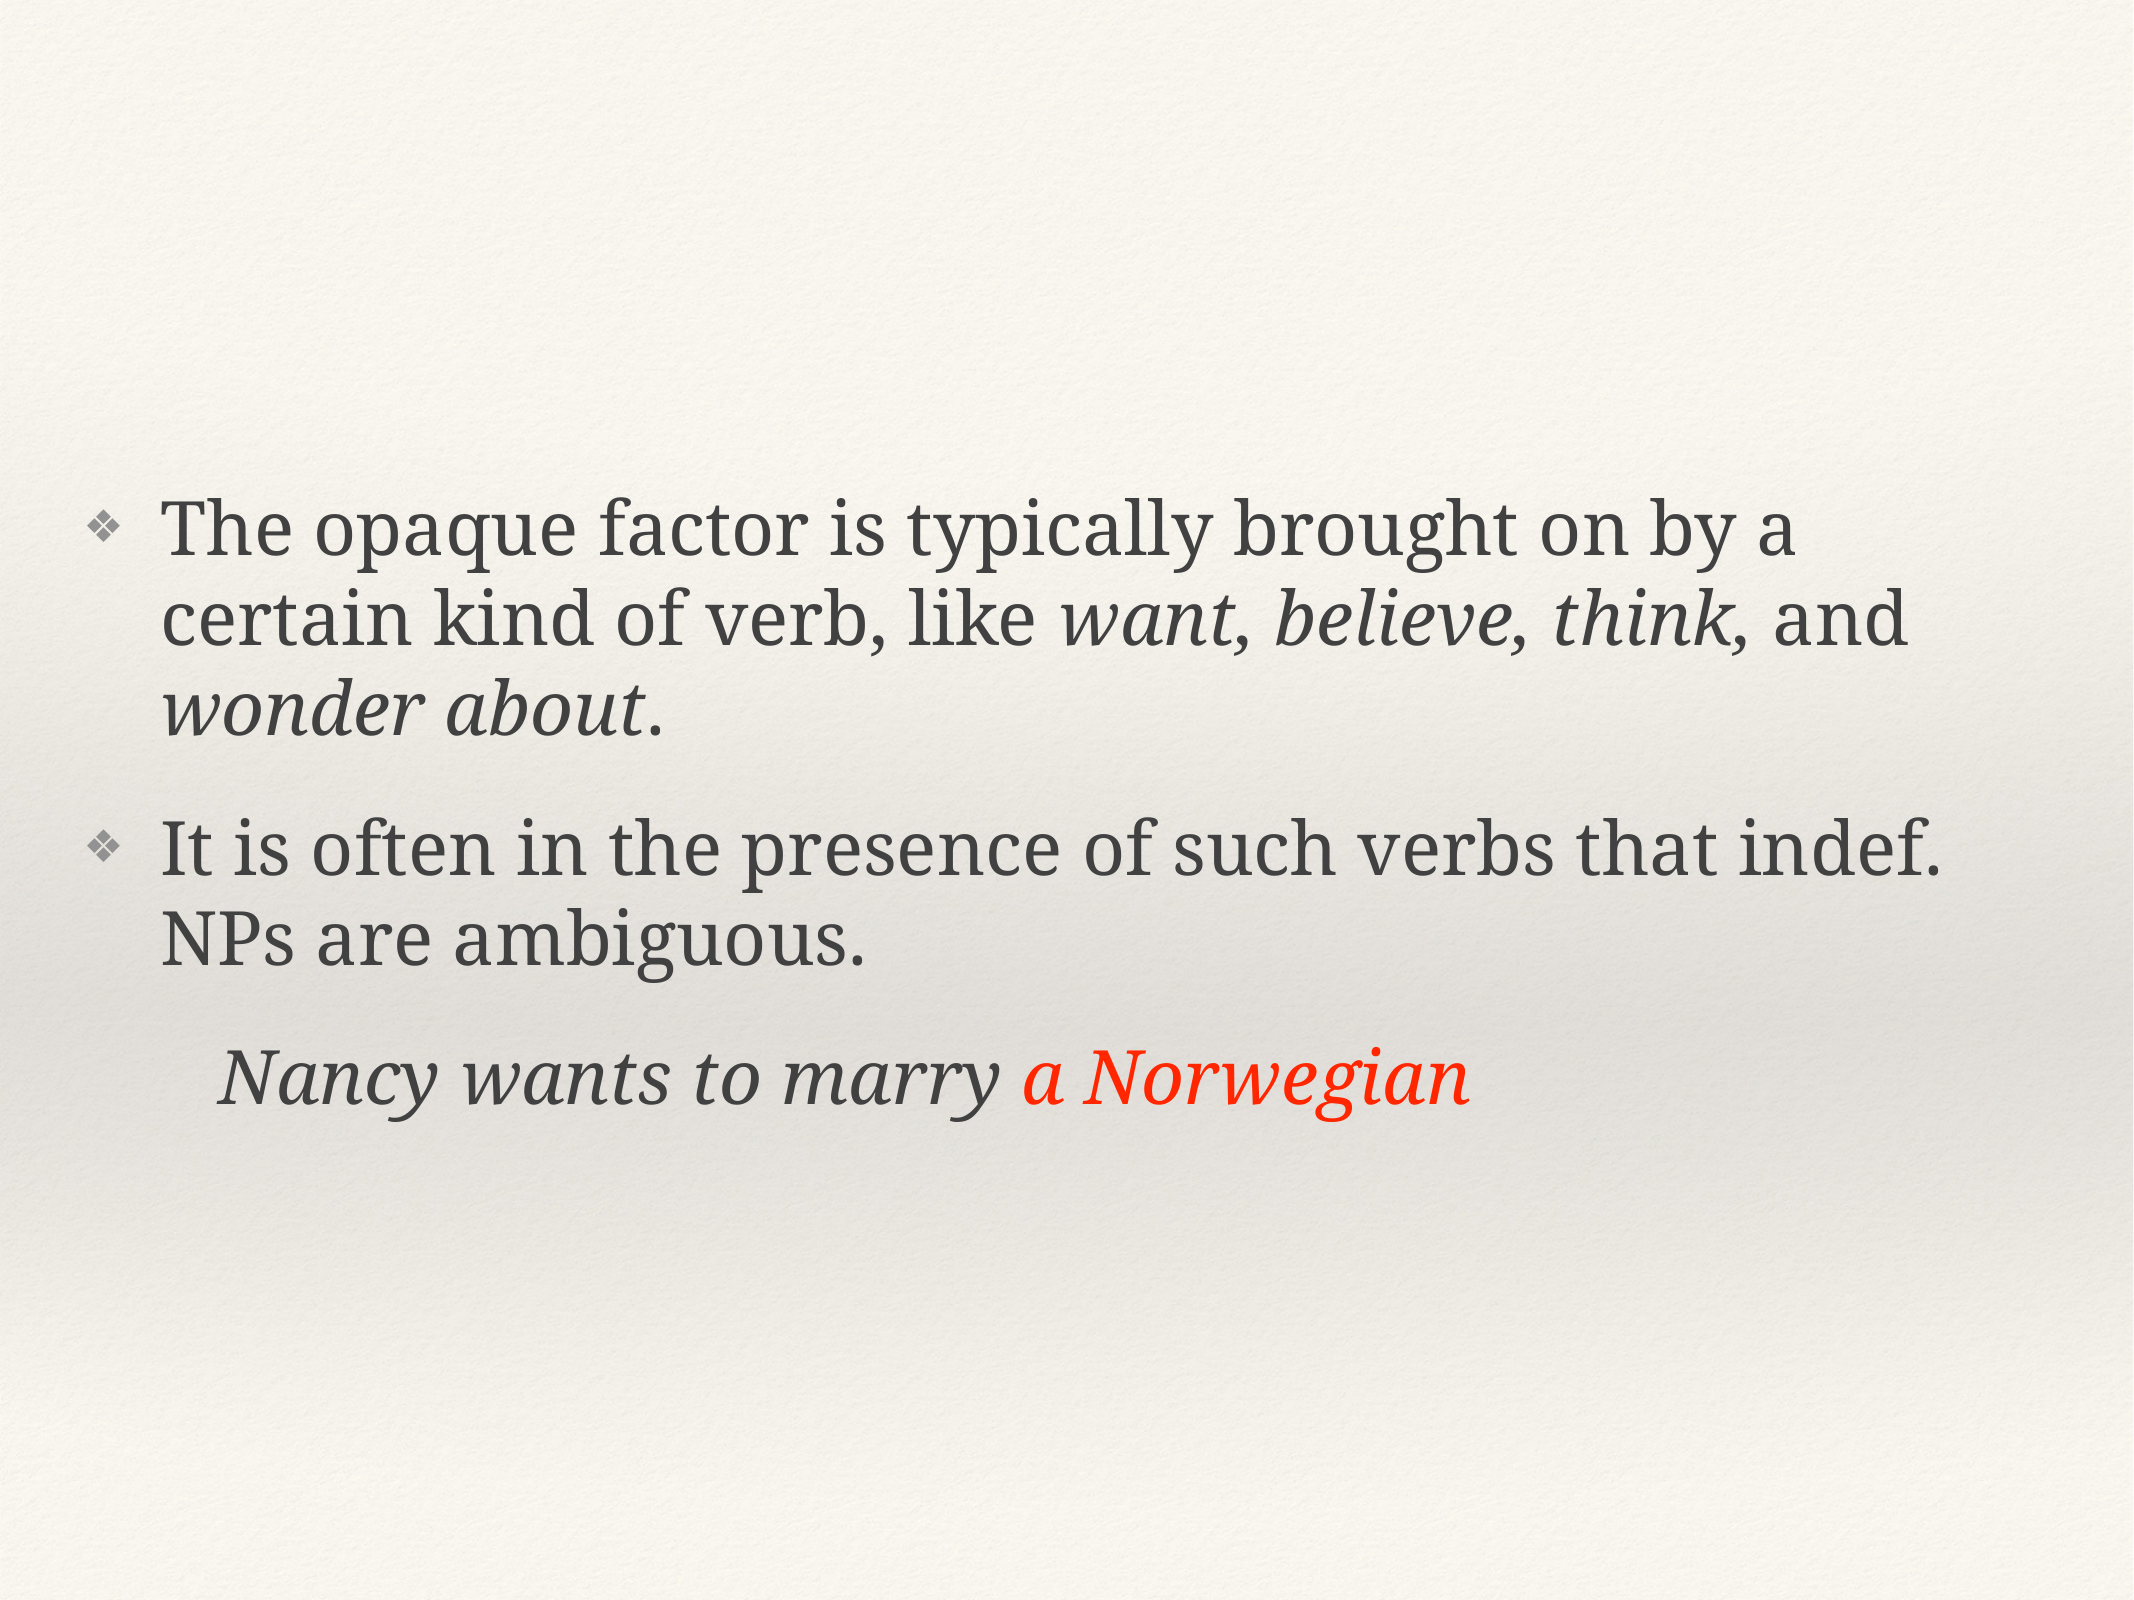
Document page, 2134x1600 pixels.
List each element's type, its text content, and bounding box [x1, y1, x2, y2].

picture [0, 0, 2134, 1600]
list The opaque factor is typically brought on by a certain kind of verb, like want, believe, think, and wonder about. It is often in the presence of such verbs that indef. NPs are ambiguous. Nancy wants to marry a Norwegian [82, 207, 2051, 1393]
